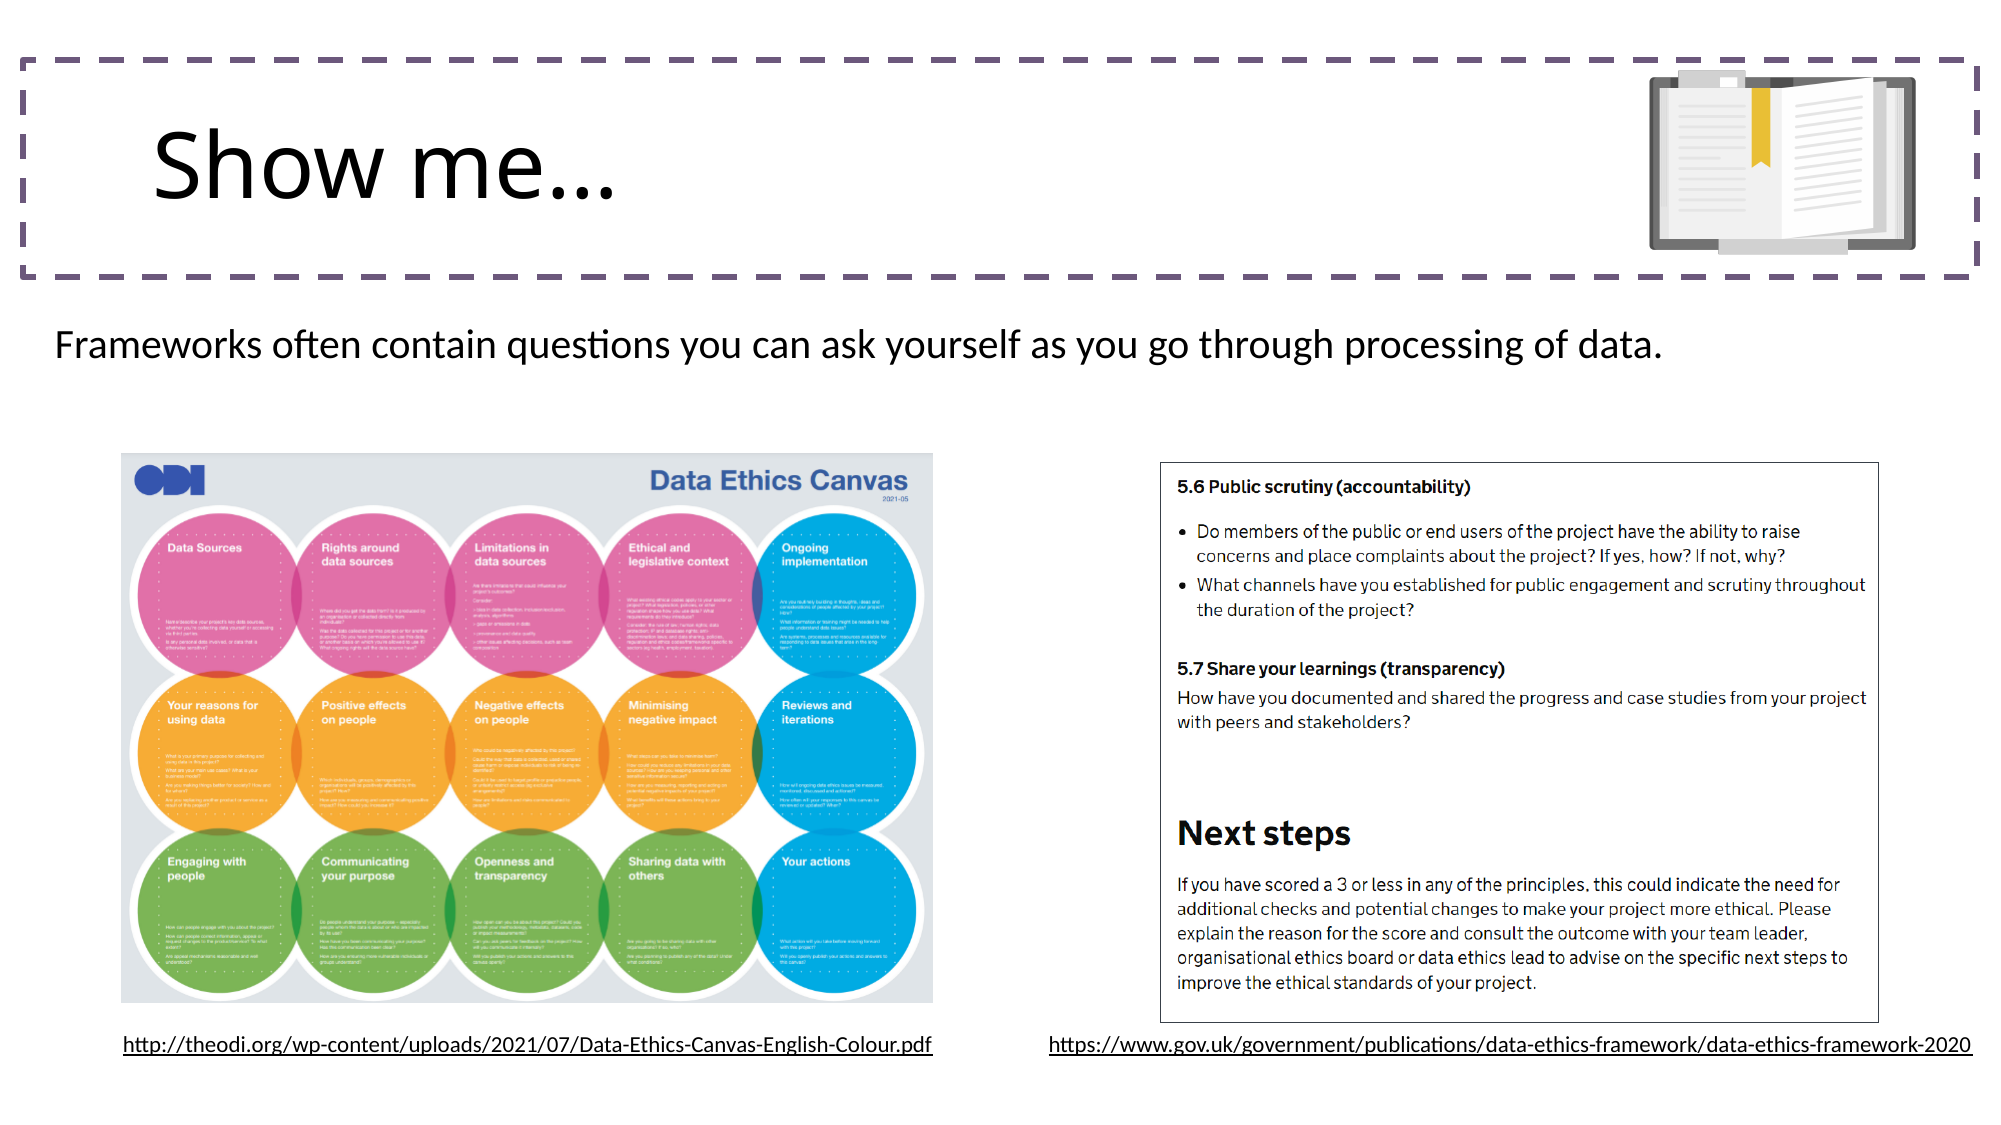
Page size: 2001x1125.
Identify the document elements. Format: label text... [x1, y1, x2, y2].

picture [1649, 0, 1955, 321]
text_box http://theodi.org/wp-content/uploads/2021/07/Data-Ethics-Canvas-English-Colour.pdf [108, 1022, 1000, 1065]
title Show me… [137, 59, 1863, 278]
picture [121, 453, 933, 1003]
text_box https://www.gov.uk/government/publications/data-ethics-framework/data-ethics-framework-2020 [1033, 1022, 2000, 1065]
text_box Frameworks often contain questions you can ask yourself as you go through processing of data. [40, 309, 1863, 375]
picture [1159, 462, 1879, 1023]
